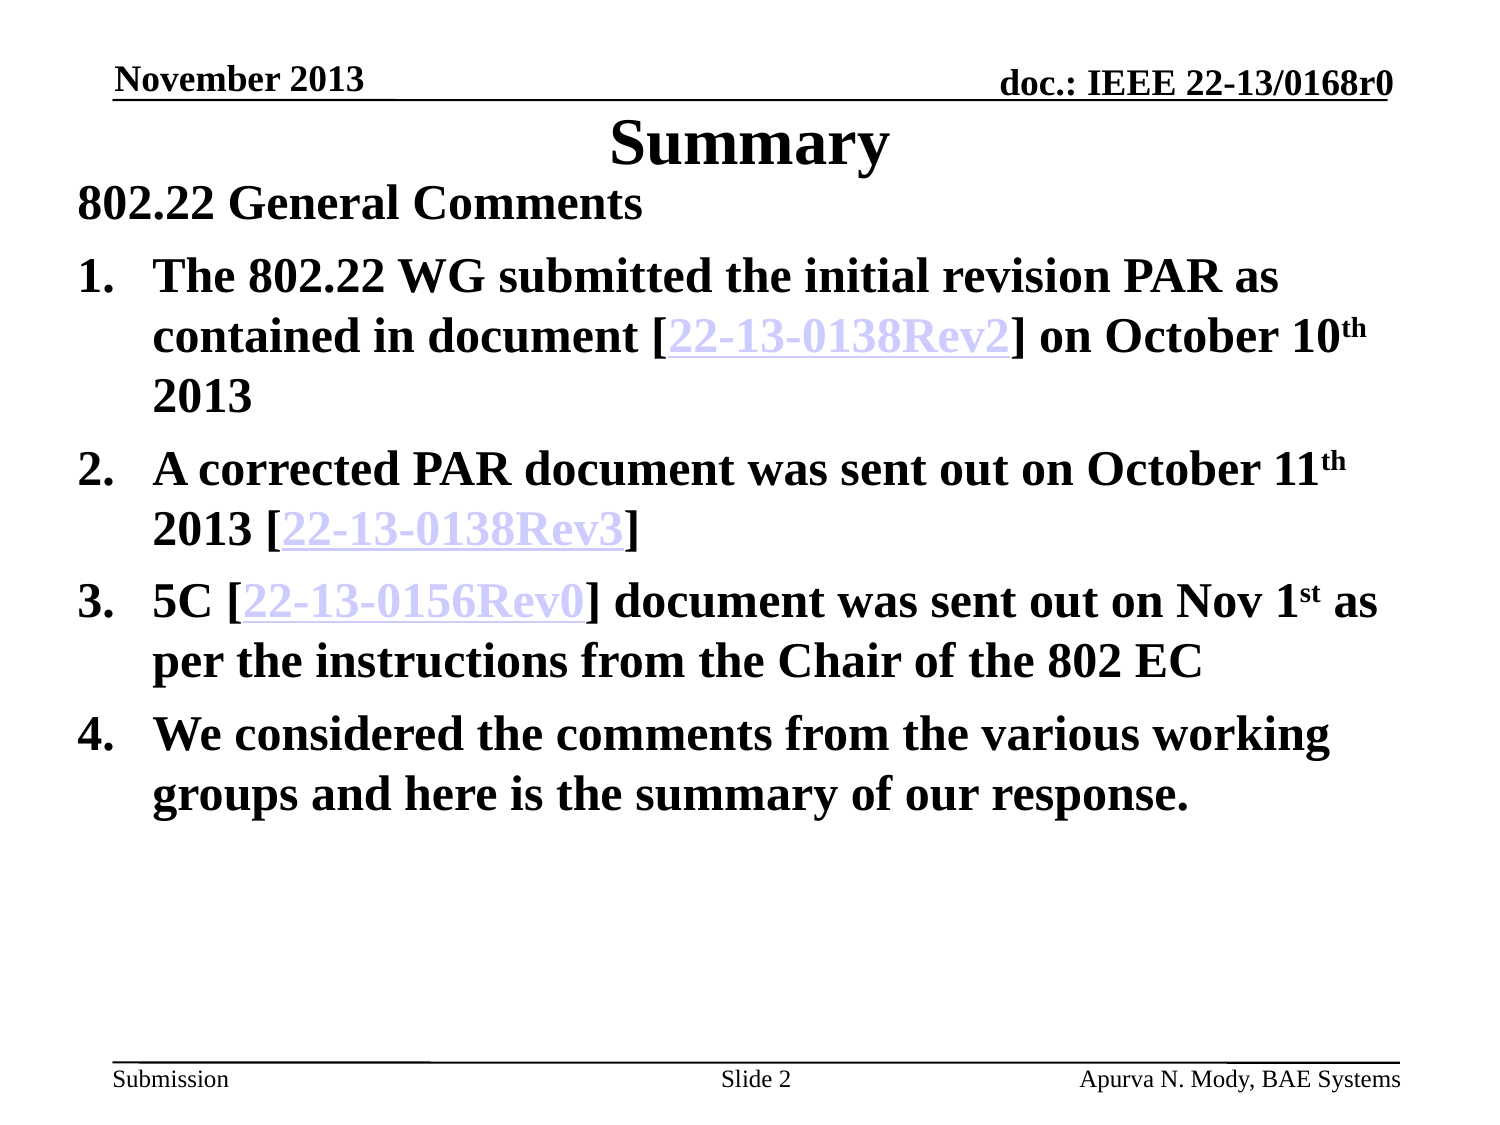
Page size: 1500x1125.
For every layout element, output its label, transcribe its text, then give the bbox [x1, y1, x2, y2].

title Summary [112, 99, 1388, 162]
list 802.22 General Comments The 802.22 WG submitted the initial revision PAR as contained in document [22-13-0138Rev2] on October 10th 2013 A corrected PAR document was sent out on October 11th 2013 [22-13-0138Rev3] 5C [22-13-0156Rev0] document was sent out on Nov 1st as per the instructions from the Chair of the 802 EC We considered the comments from the various working groups and here is the summary of our response. [62, 162, 1438, 1013]
footer Apurva N. Mody, BAE Systems [902, 1061, 1402, 1093]
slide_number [114, 54, 540, 99]
slide_number Slide 2 [712, 1061, 800, 1123]
